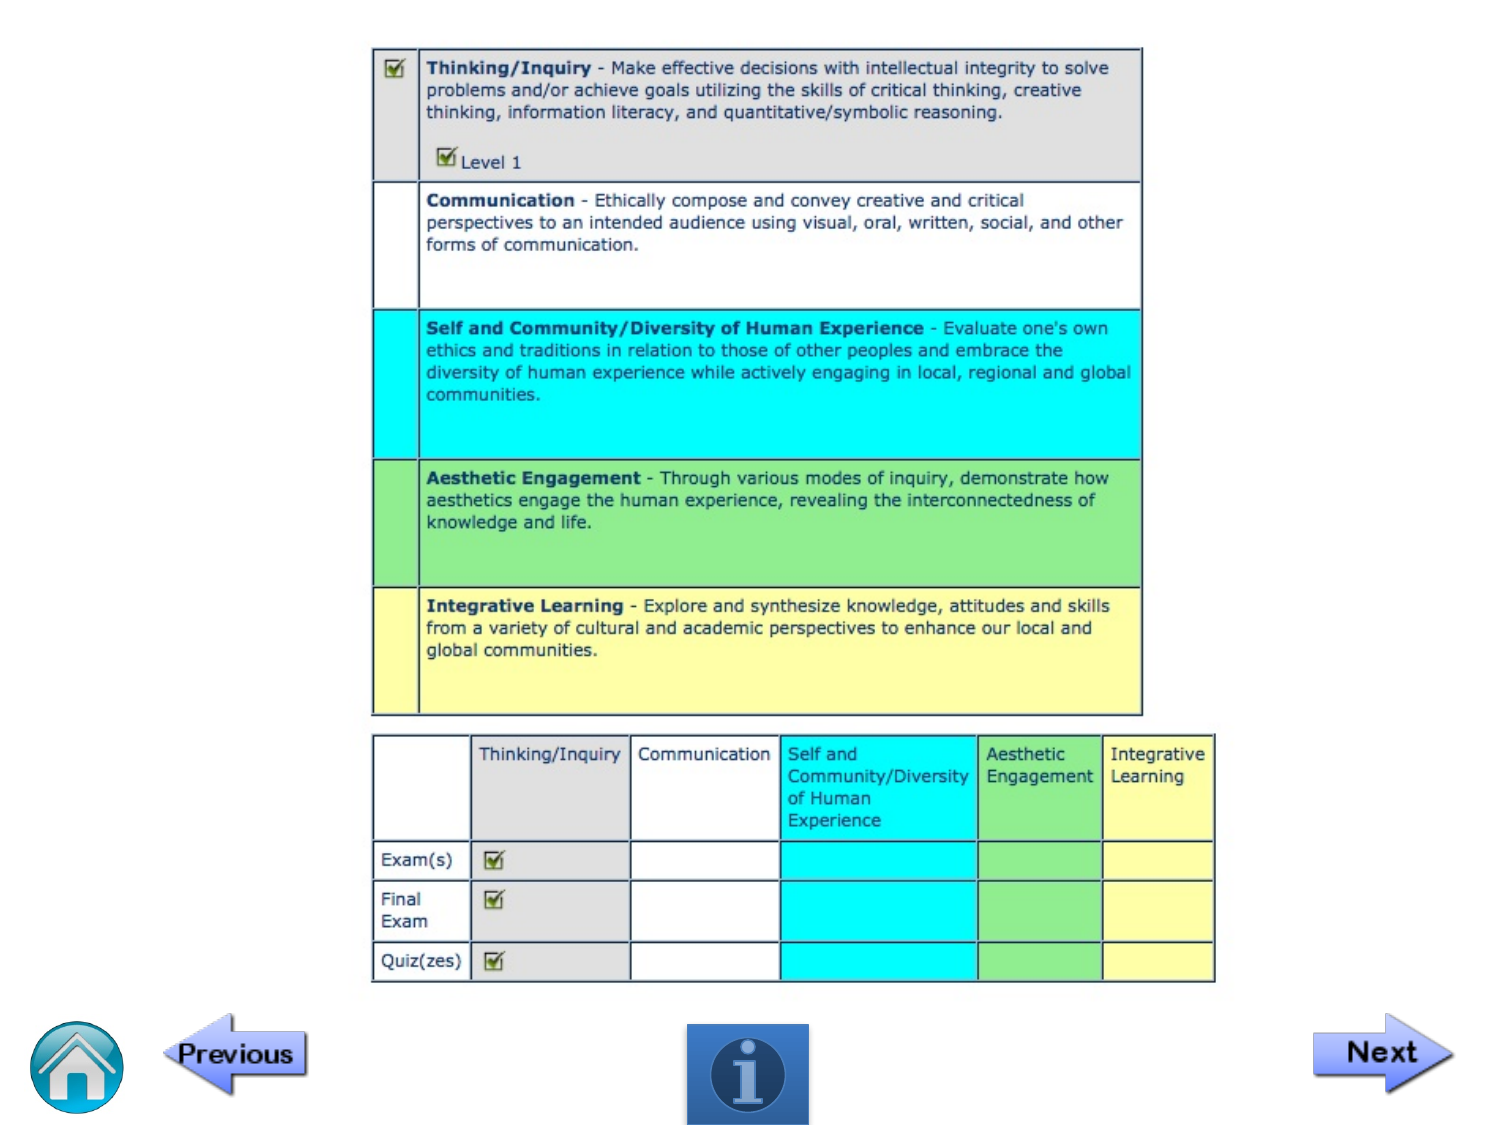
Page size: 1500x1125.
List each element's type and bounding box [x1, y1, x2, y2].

text_box [687, 1024, 809, 1125]
picture [24, 1014, 129, 1118]
picture [162, 1012, 313, 1102]
picture [1312, 1012, 1460, 1100]
list [324, 16, 1246, 1006]
